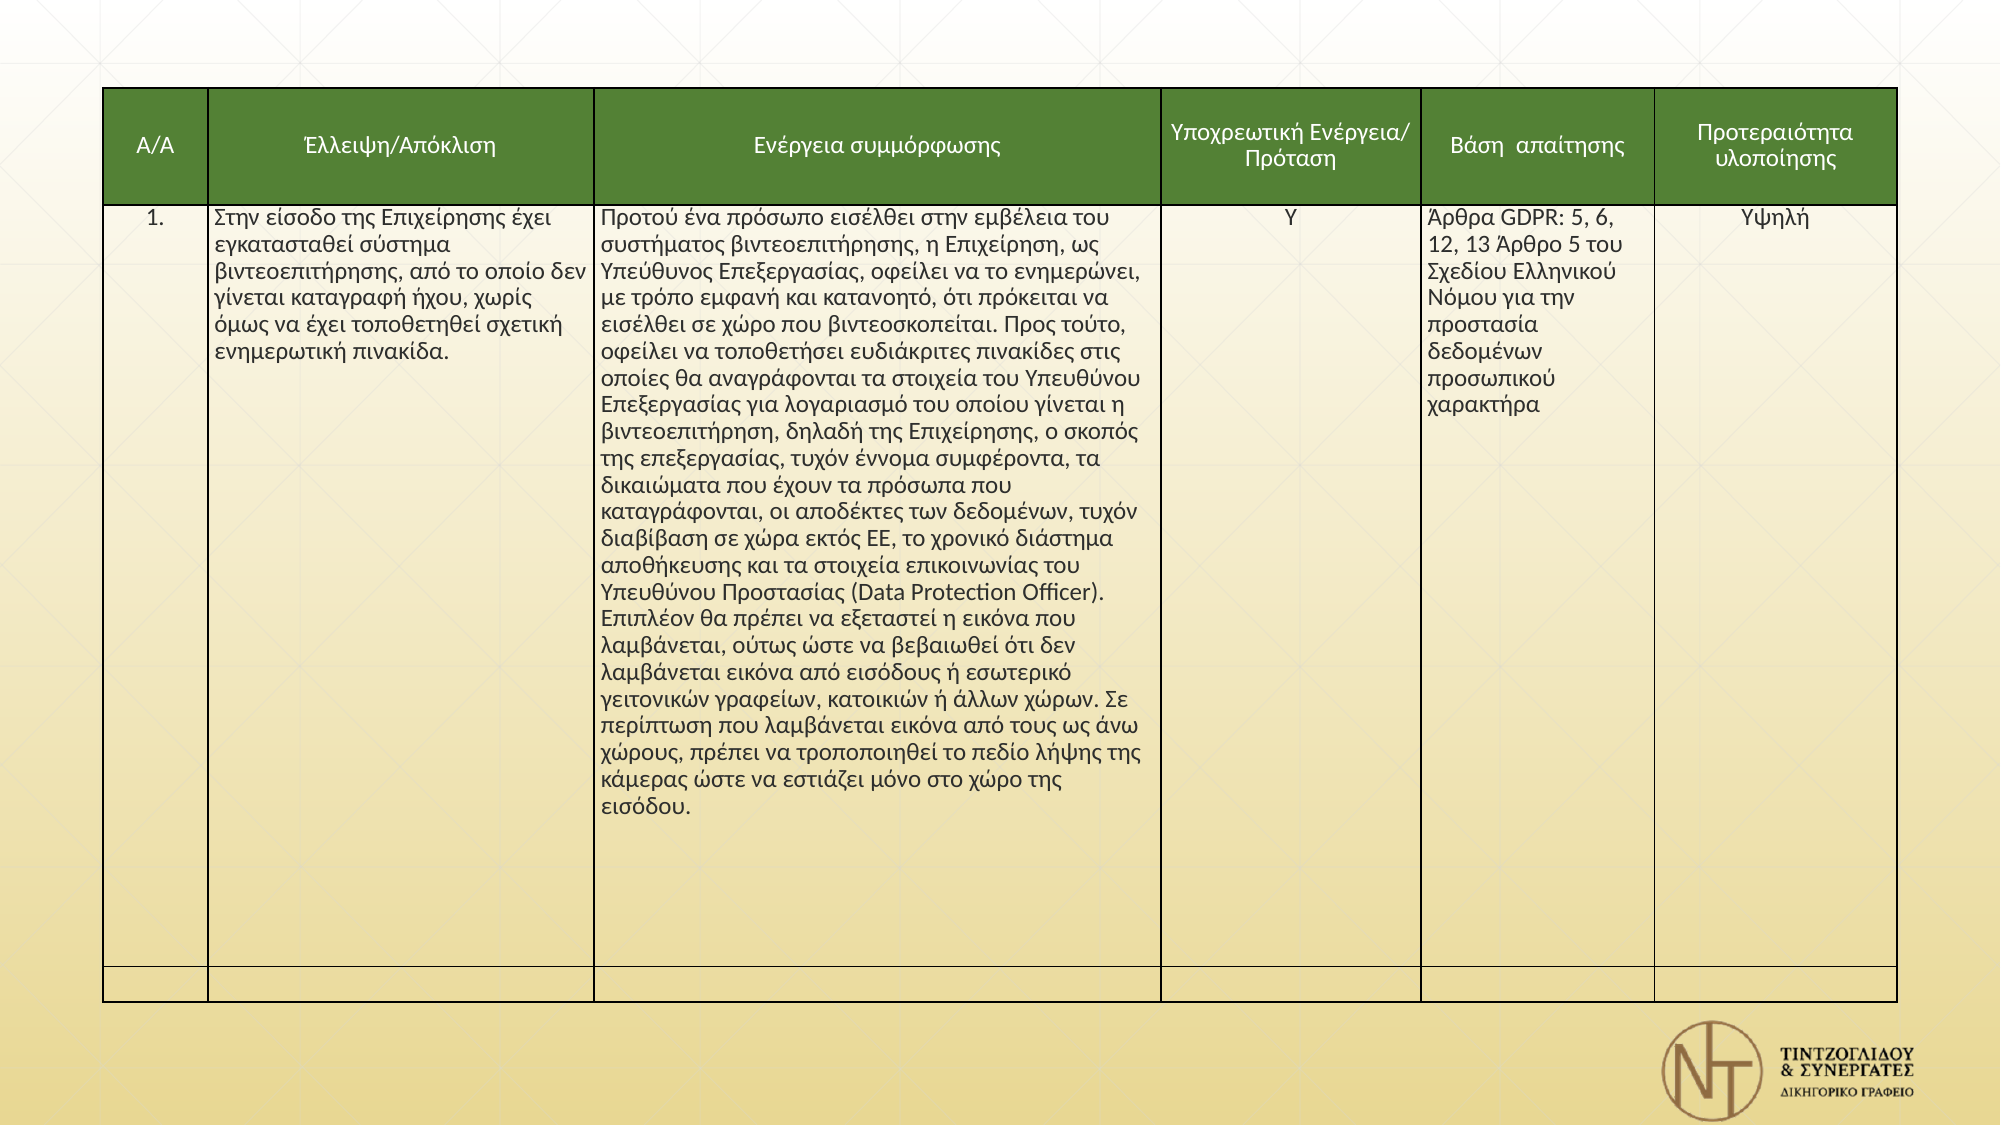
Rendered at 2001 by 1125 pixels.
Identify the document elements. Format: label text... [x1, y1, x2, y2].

table_header Προτεραιότητα υλοποίησης [1655, 89, 1896, 204]
table_cell [209, 967, 593, 1001]
table_cell 1. [104, 206, 207, 966]
table_header Βάση απαίτησης [1422, 89, 1654, 204]
table_header Έλλειψη/Απόκλιση [209, 89, 593, 204]
table_cell Υψηλή [1655, 206, 1896, 966]
table_header Α/Α [104, 89, 207, 204]
table_cell Προτού ένα πρόσωπο εισέλθει στην εμβέλεια του συστήματος βιντεοεπιτήρησης, η Επιχείρηση, ως Υπεύθυνος Επεξεργασίας, οφείλει να το ενημερώνει, με τρόπο εμφανή και κατανοητό, ότι πρόκειται να εισέλθει σε χώρο που βιντεοσκοπείται. Προς τούτο, οφείλει να τοποθετήσει ευδιάκριτες πινακίδες στις οποίες θα αναγράφονται τα στοιχεία του Υπευθύνου Επεξεργασίας για λογαριασμό του οποίου γίνεται η βιντεοεπιτήρηση, δηλαδή της Επιχείρησης, ο σκοπός της επεξεργασίας, τυχόν έννομα συμφέροντα, τα δικαιώματα που έχουν τα πρόσωπα που καταγράφονται, οι αποδέκτες των δεδομένων, τυχόν διαβίβαση σε χώρα εκτός ΕΕ, το χρονικό διάστημα αποθήκευσης και τα στοιχεία επικοινωνίας του Υπευθύνου Προστασίας (Data Protection Officer). Επιπλέον θα πρέπει να εξεταστεί η εικόνα που λαμβάνεται, ούτως ώστε να βεβαιωθεί ότι δεν λαμβάνεται εικόνα από εισόδους ή εσωτερικό γειτονικών γραφείων, κατοικιών ή άλλων χώρων. Σε περίπτωση που λαμβάνεται εικόνα από τους ως άνω χώρους, πρέπει να τροποποιηθεί το πεδίο λήψης της κάμερας ώστε να εστιάζει μόνο στο χώρο της εισόδου. [595, 206, 1160, 966]
table_header Ενέργεια συμμόρφωσης [595, 89, 1160, 204]
table_header Υποχρεωτική Ενέργεια/ Πρόταση [1162, 89, 1420, 204]
table_cell [1162, 967, 1420, 1001]
table_cell [1422, 967, 1654, 1001]
table_cell Άρθρα GDPR: 5, 6, 12, 13 Άρθρο 5 του Σχεδίου Ελληνικού Νόμου για την προστασία δεδομένων προσωπικού χαρακτήρα [1422, 206, 1654, 966]
picture [1661, 1020, 1914, 1122]
table_cell Υ [1162, 206, 1420, 966]
table_cell [595, 967, 1160, 1001]
table_cell Στην είσοδο της Επιχείρησης έχει εγκατασταθεί σύστημα βιντεοεπιτήρησης, από το οποίο δεν γίνεται καταγραφή ήχου, χωρίς όμως να έχει τοποθετηθεί σχετική ενημερωτική πινακίδα. [209, 206, 593, 966]
table_cell [1655, 967, 1896, 1001]
table_cell [104, 967, 207, 1001]
